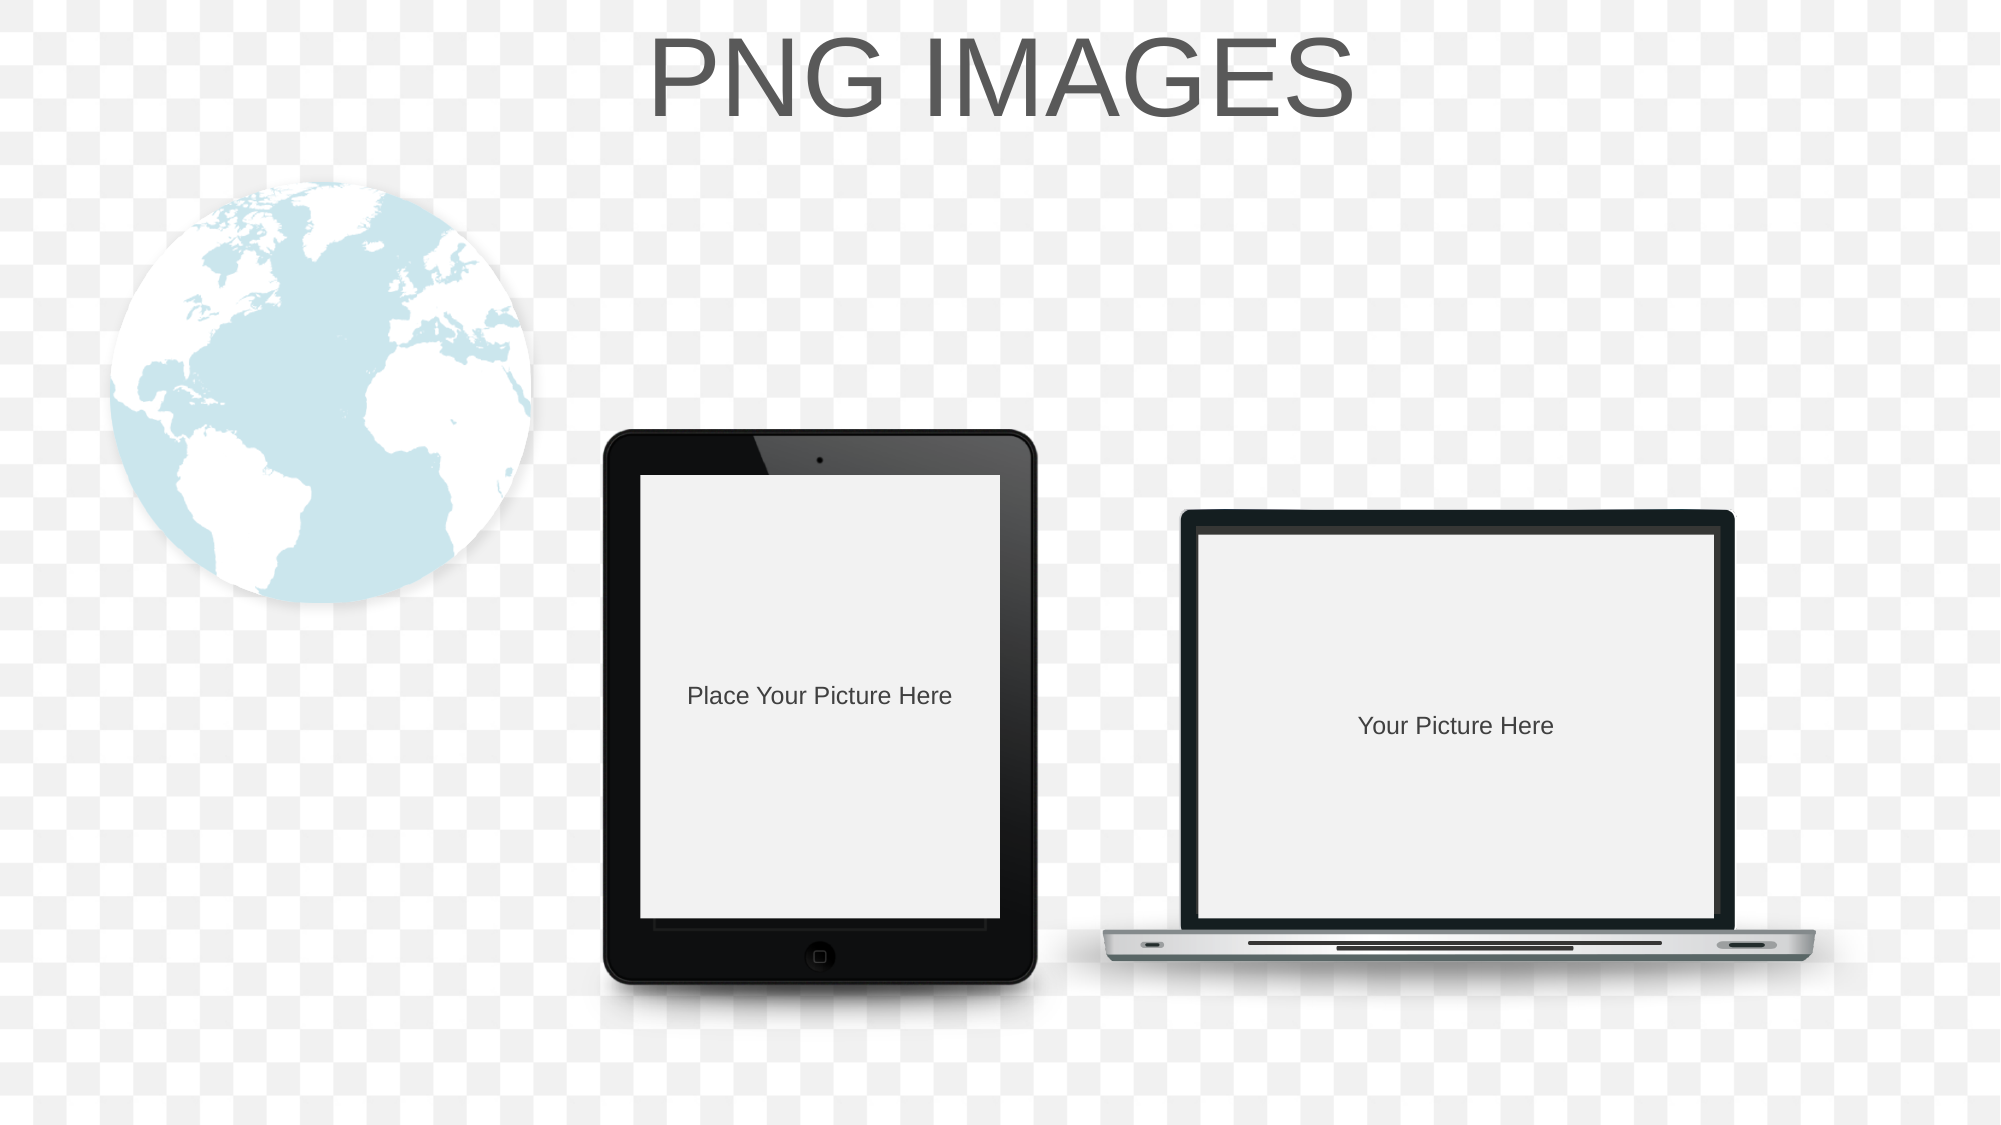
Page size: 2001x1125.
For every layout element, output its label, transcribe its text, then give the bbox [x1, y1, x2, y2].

picture [0, 0, 2001, 1125]
list PNG IMAGES [53, 20, 1952, 140]
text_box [1064, 456, 1989, 1011]
